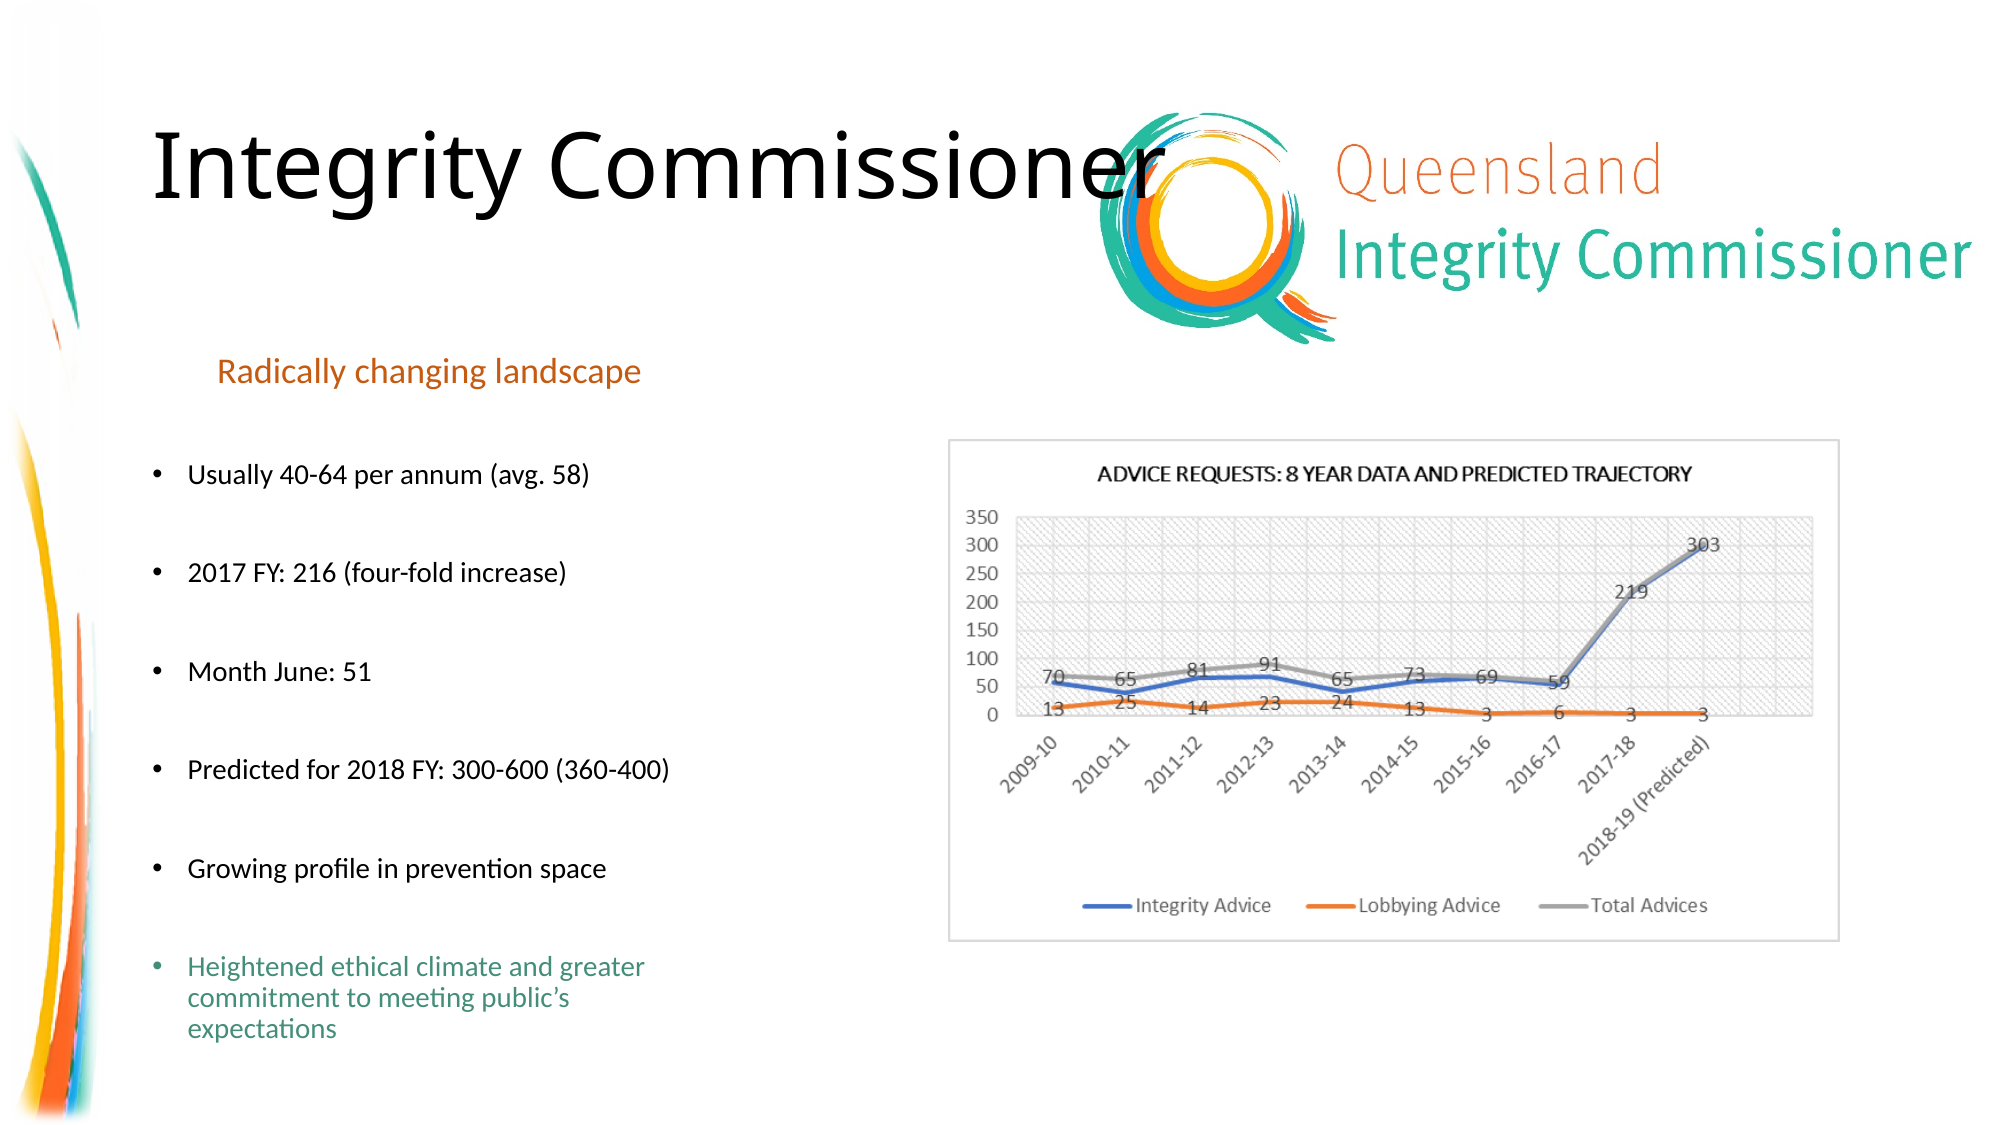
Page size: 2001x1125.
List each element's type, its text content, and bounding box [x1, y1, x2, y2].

title Integrity Commissioner [137, 59, 1073, 278]
picture [948, 439, 1840, 942]
list Radically changing landscape Usually 40-64 per annum (avg. 58) 2017 FY: 216 (four-fold increase) Month June: 51 Predicted for 2018 FY: 300-600 (360-400) Growing profile in prevention space Heightened ethical climate and greater commitment to meeting public’s expectations [137, 345, 722, 1059]
picture [0, 0, 111, 1125]
picture [1073, 38, 2000, 404]
